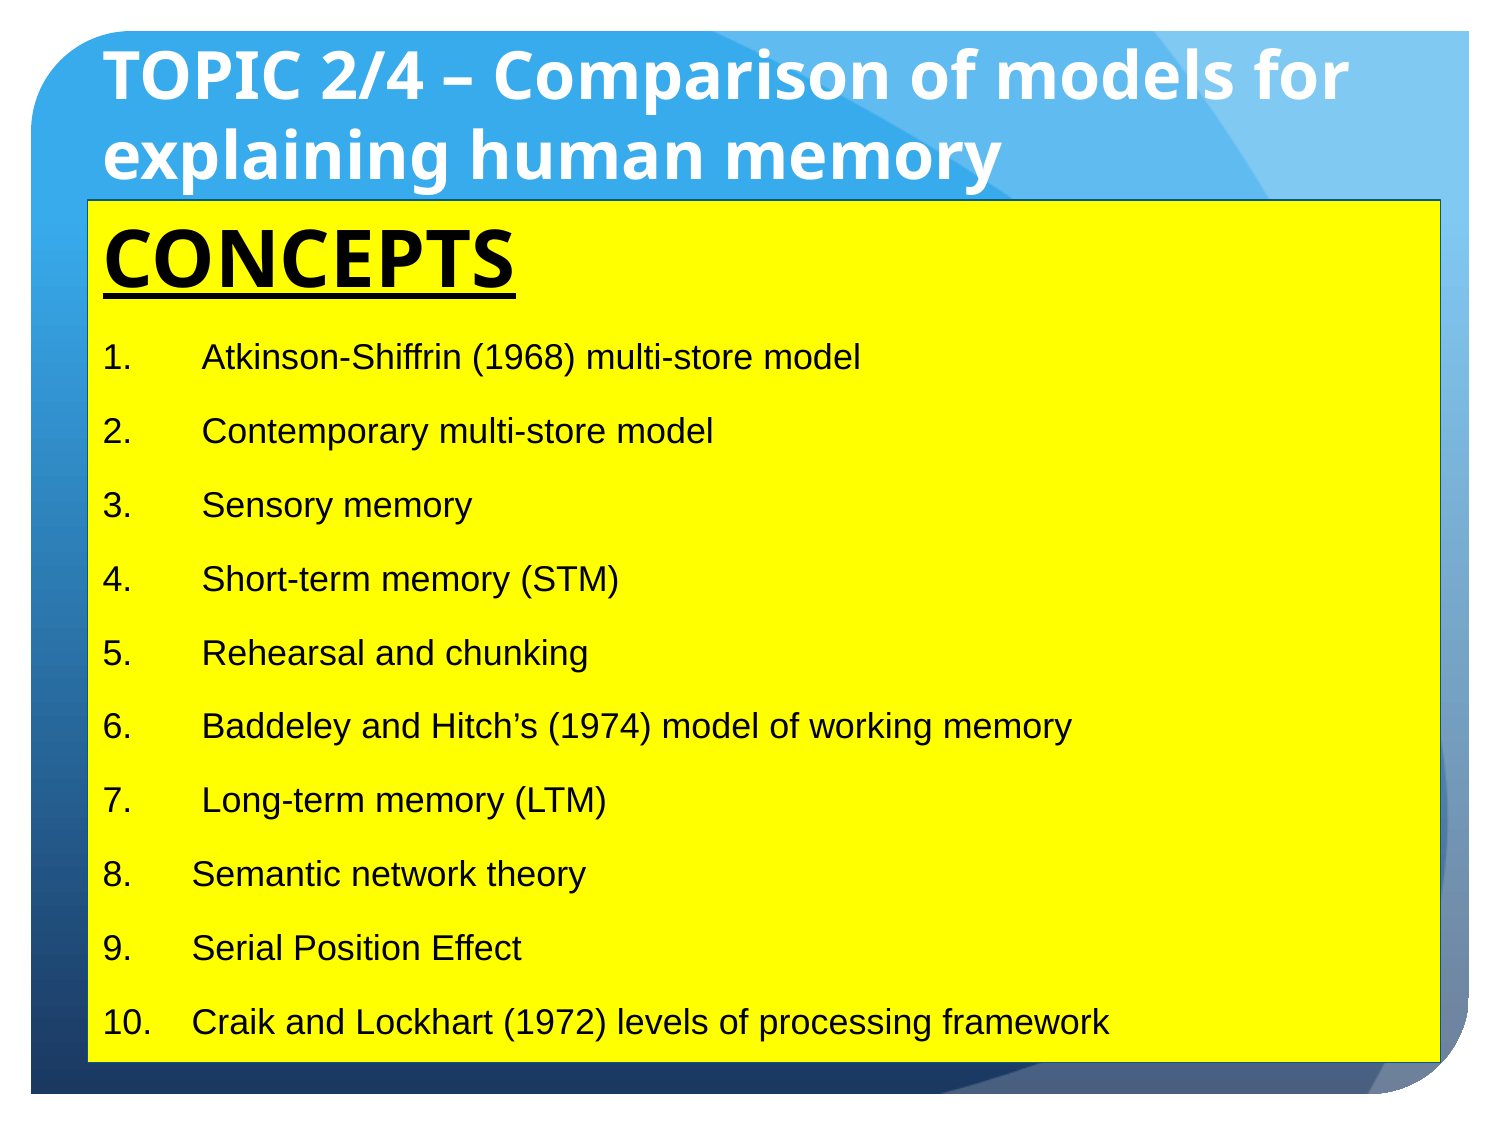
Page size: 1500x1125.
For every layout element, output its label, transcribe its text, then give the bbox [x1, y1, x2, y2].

picture [1460, 30, 1473, 200]
picture [24, 30, 87, 1094]
list CONCEPTS Atkinson-Shiffrin (1968) multi-store model Contemporary multi-store model Sensory memory Short-term memory (STM) Rehearsal and chunking Baddeley and Hitch’s (1974) model of working memory Long-term memory (LTM) Semantic network theory Serial Position Effect Craik and Lockhart (1972) levels of processing framework [87, 200, 1500, 1125]
title TOPIC 2/4 – Comparison of models for explaining human memory [87, 28, 1460, 200]
